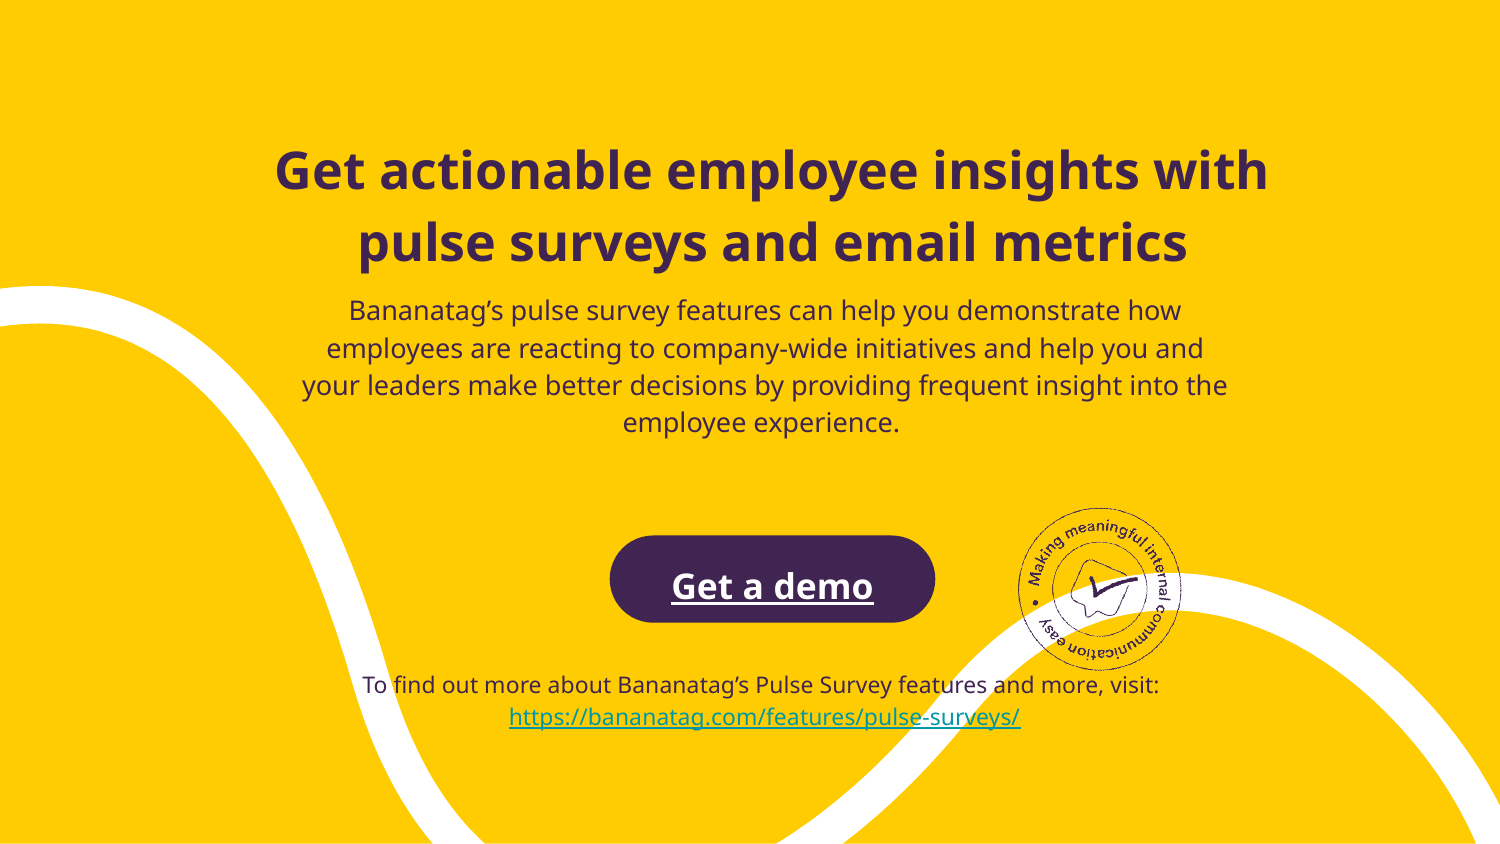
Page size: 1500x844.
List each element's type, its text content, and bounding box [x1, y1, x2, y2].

text_box Get actionable employee insights with pulse surveys and email metrics [250, 113, 1295, 229]
text_box [0, 0, 1500, 844]
picture [998, 490, 1200, 691]
text_box To find out more about Bananatag’s Pulse Survey features and more, visit: https://bananatag.com/features/pulse-surveys/ [239, 651, 1261, 767]
text_box Get a demo [610, 536, 935, 622]
text_box Bananatag’s pulse survey features can help you demonstrate how employees are reacting to company-wide initiatives and help you and your leaders make better decisions by providing frequent insight into the employee experience. [256, 273, 1244, 390]
